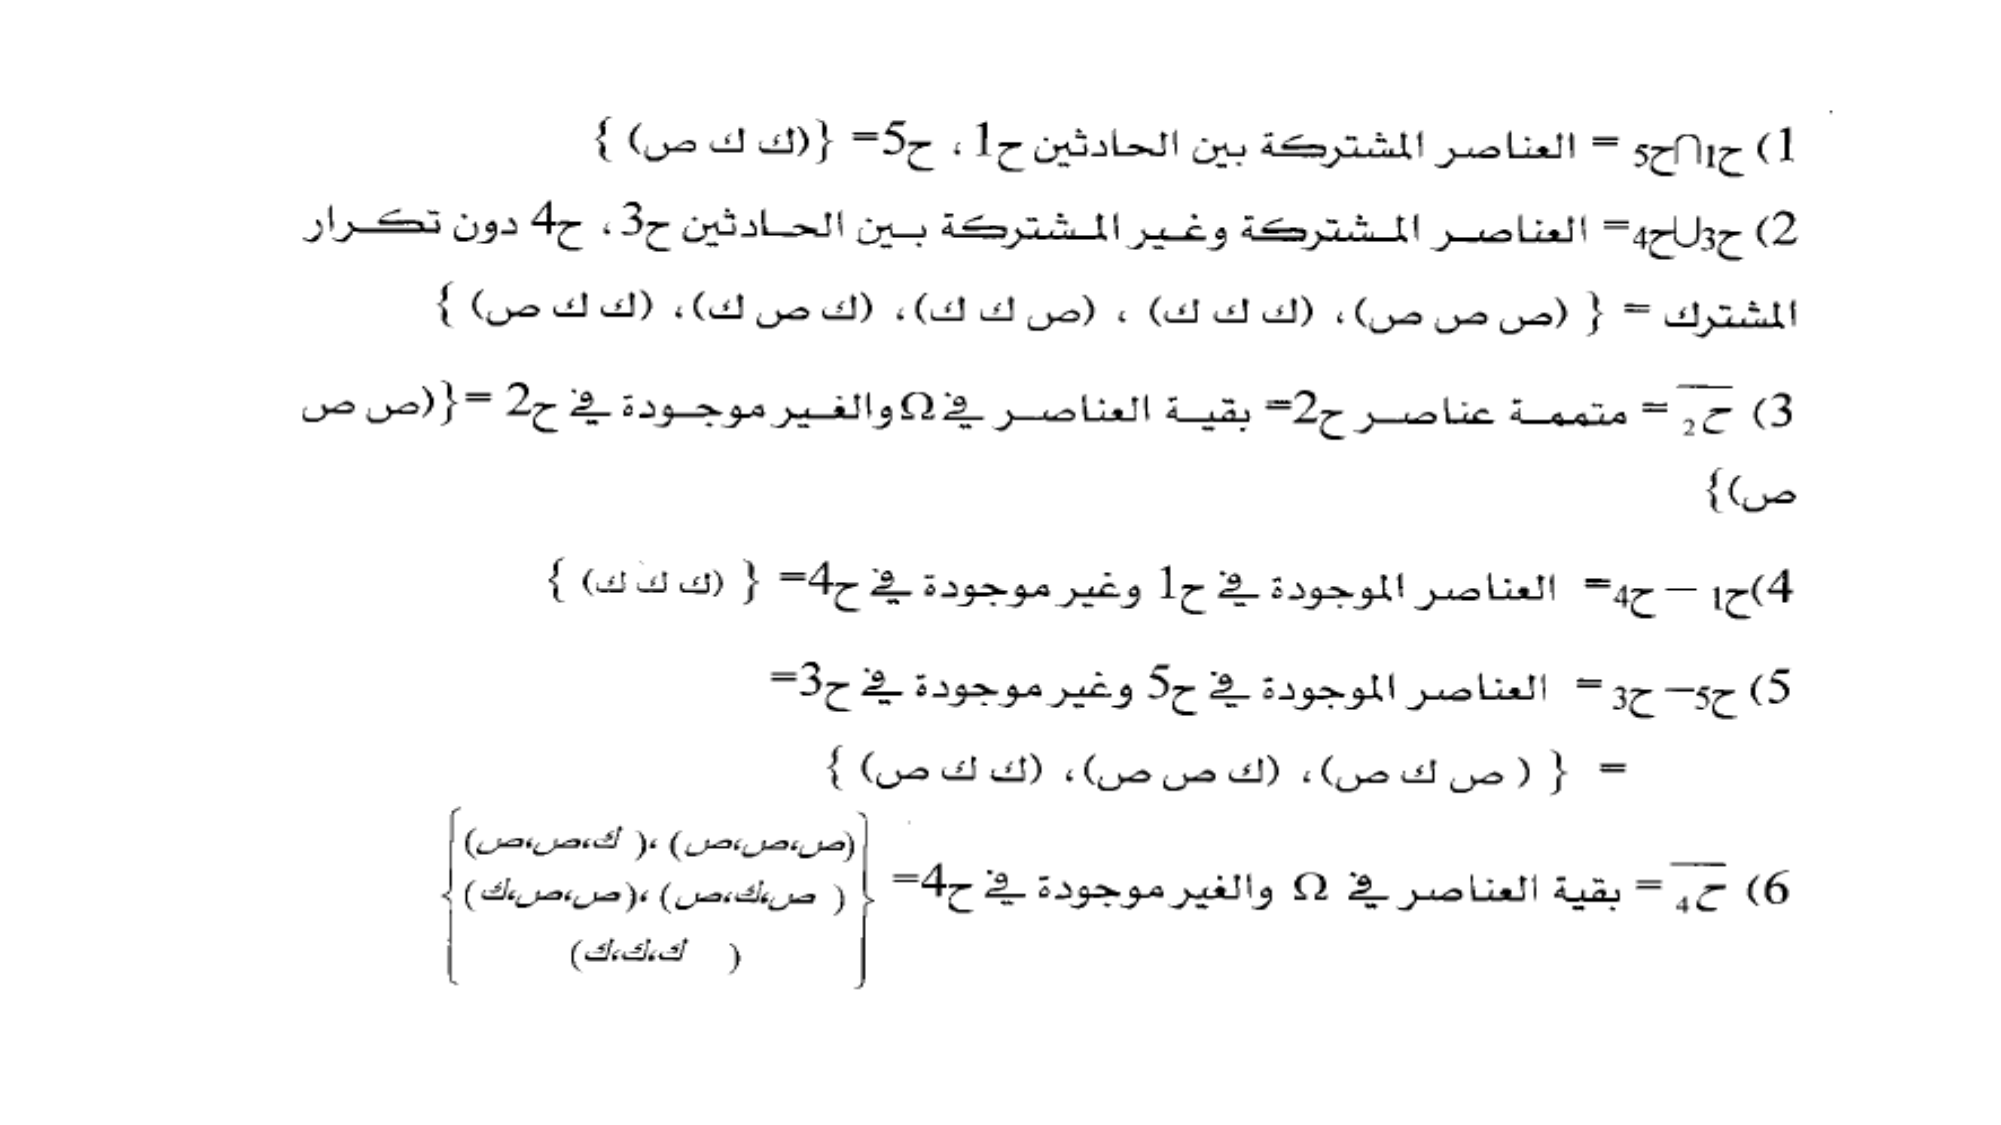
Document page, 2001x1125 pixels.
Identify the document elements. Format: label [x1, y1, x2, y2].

picture [186, 89, 1940, 1035]
